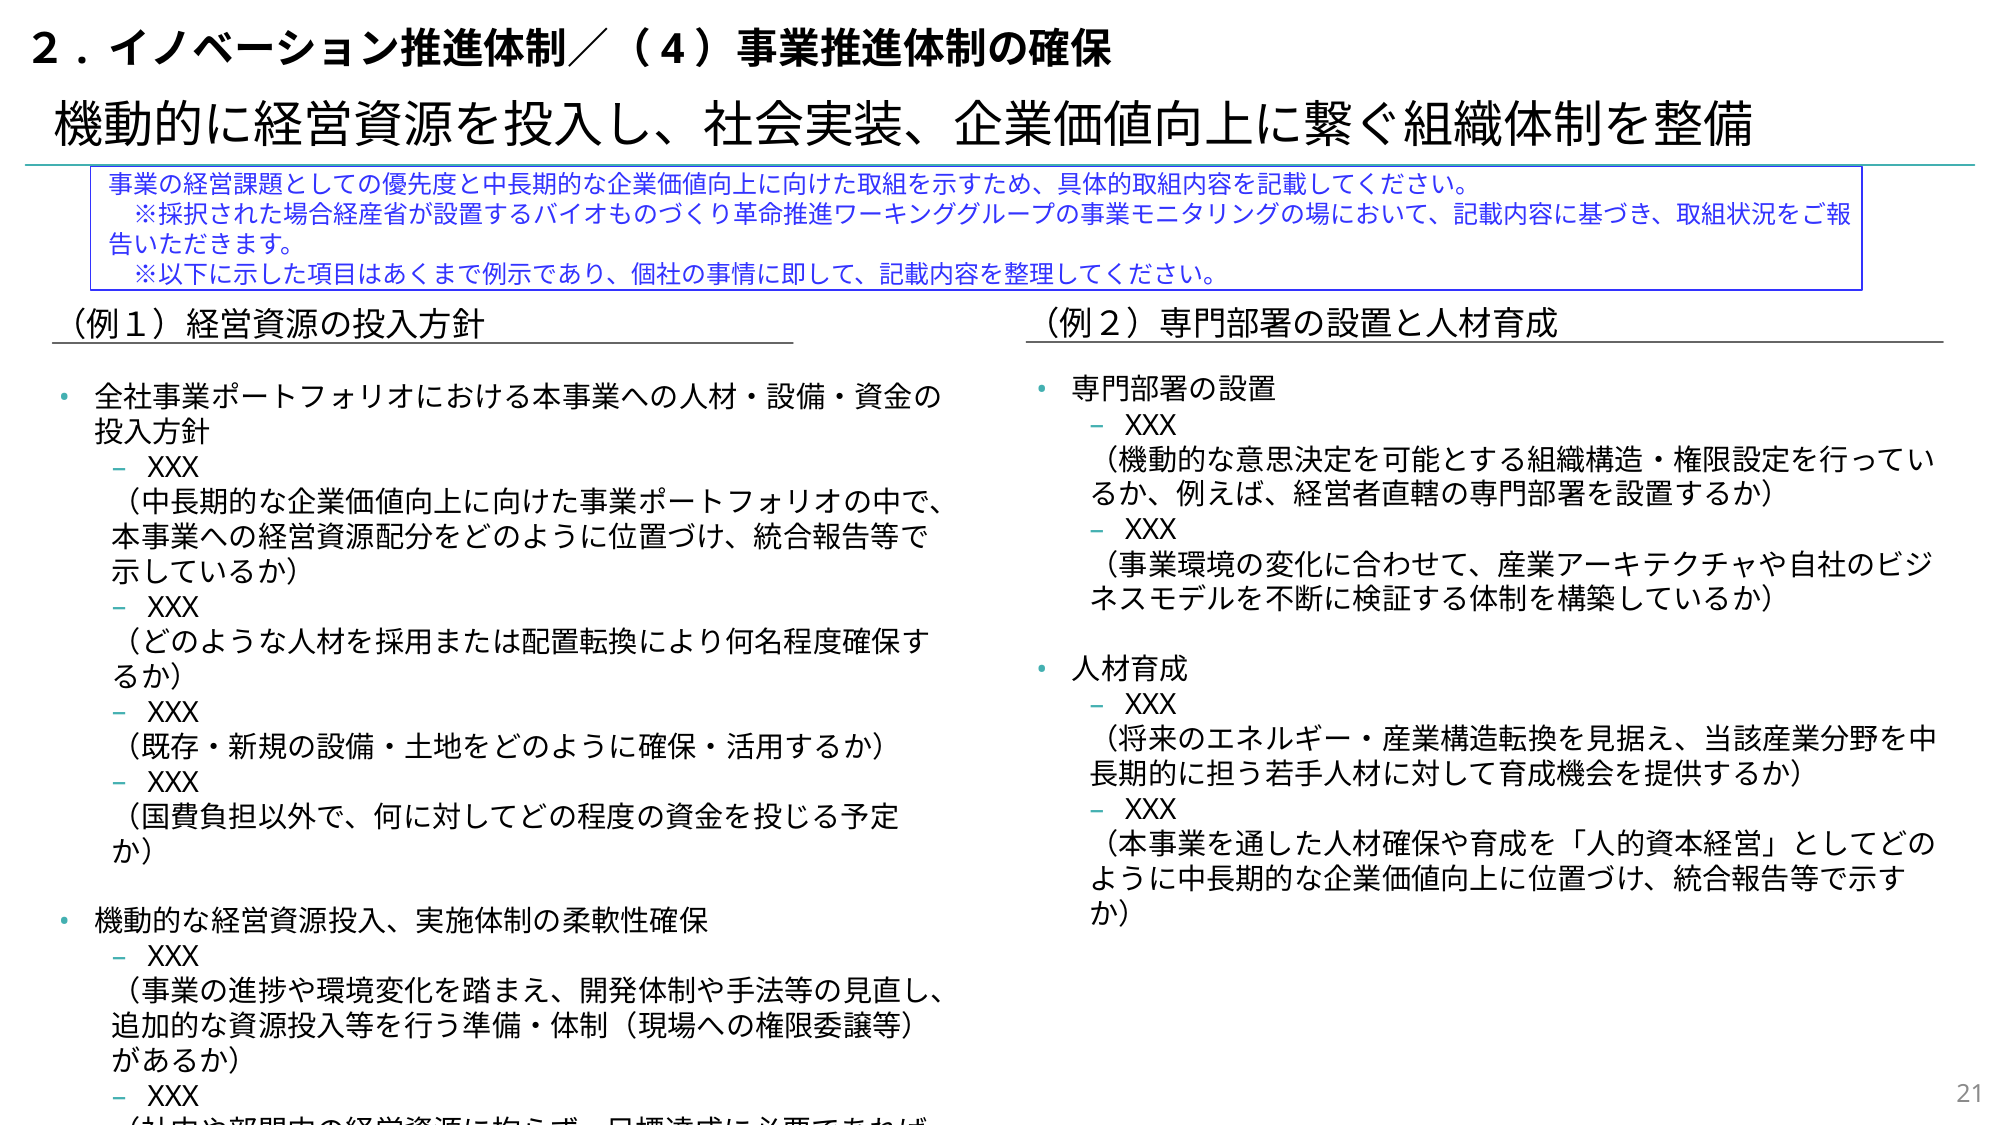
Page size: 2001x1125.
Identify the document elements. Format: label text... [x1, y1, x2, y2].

text_box 機動的に経営資源を投入し、社会実装、企業価値向上に繋ぐ組織体制を整備 [53, 99, 1899, 154]
slide_number 20 [1533, 1064, 2000, 1124]
text_box 全社事業ポートフォリオにおける本事業への人材・設備・資金の投入方針 XXX （中長期的な企業価値向上に向けた事業ポートフォリオの中で、本事業への経営資源配分をどのように位置づけ、統合報告等で示しているか） XXX （どのような人材を採用または配置転換により何名程度確保するか） XXX （既存・新規の設備・土地をどのように確保・活用するか） XXX （国費負担以外で、何に対してどの程度の資金を投じる予定か） 機動的な経営資源投入、実施体制の柔軟性確保 XXX （事業の進捗や環境変化を踏まえ、開発体制や手法等の見直し、追加的な資源投入等を行う準備・体制（現場への権限委譲等）があるか） XXX （社内や部門内の経営資源に拘らず、目標達成に必要であれば、躊躇なく外部リソースを活用する用意があるか） XXX （プロトタイプを潜在顧客に提供することでフィードバックを得て、アジャイルに方針を見直す計画があるか） [41, 343, 958, 1125]
text_box 事業の経営課題としての優先度と中長期的な企業価値向上に向けた取組を示すため、具体的取組内容を記載してください。 ※採択された場合経産省が設置するバイオものづくり革命推進ワーキンググループの事業モニタリングの場において、記載内容に基づき、取組状況をご報告いただきます。 ※以下に示した項目はあくまで例示であり、個社の事情に即して、記載内容を整理してください。 [90, 176, 1863, 290]
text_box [52, 295, 794, 344]
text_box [1026, 294, 1944, 343]
text_box ２. イノベーション推進体制／（4）事業推進体制の確保 [24, 28, 1974, 74]
text_box 専門部署の設置 XXX （機動的な意思決定を可能とする組織構造・権限設定を行っているか、例えば、経営者直轄の専門部署を設置するか） XXX （事業環境の変化に合わせて、産業アーキテクチャや自社のビジネスモデルを不断に検証する体制を構築しているか） 人材育成 XXX （将来のエネルギー・産業構造転換を見据え、当該産業分野を中長期的に担う若手人材に対して育成機会を提供するか） XXX （本事業を通した人材確保や育成を「人的資本経営」としてどのように中長期的な企業価値向上に位置づけ、統合報告等で示すか） [1018, 370, 1947, 1125]
